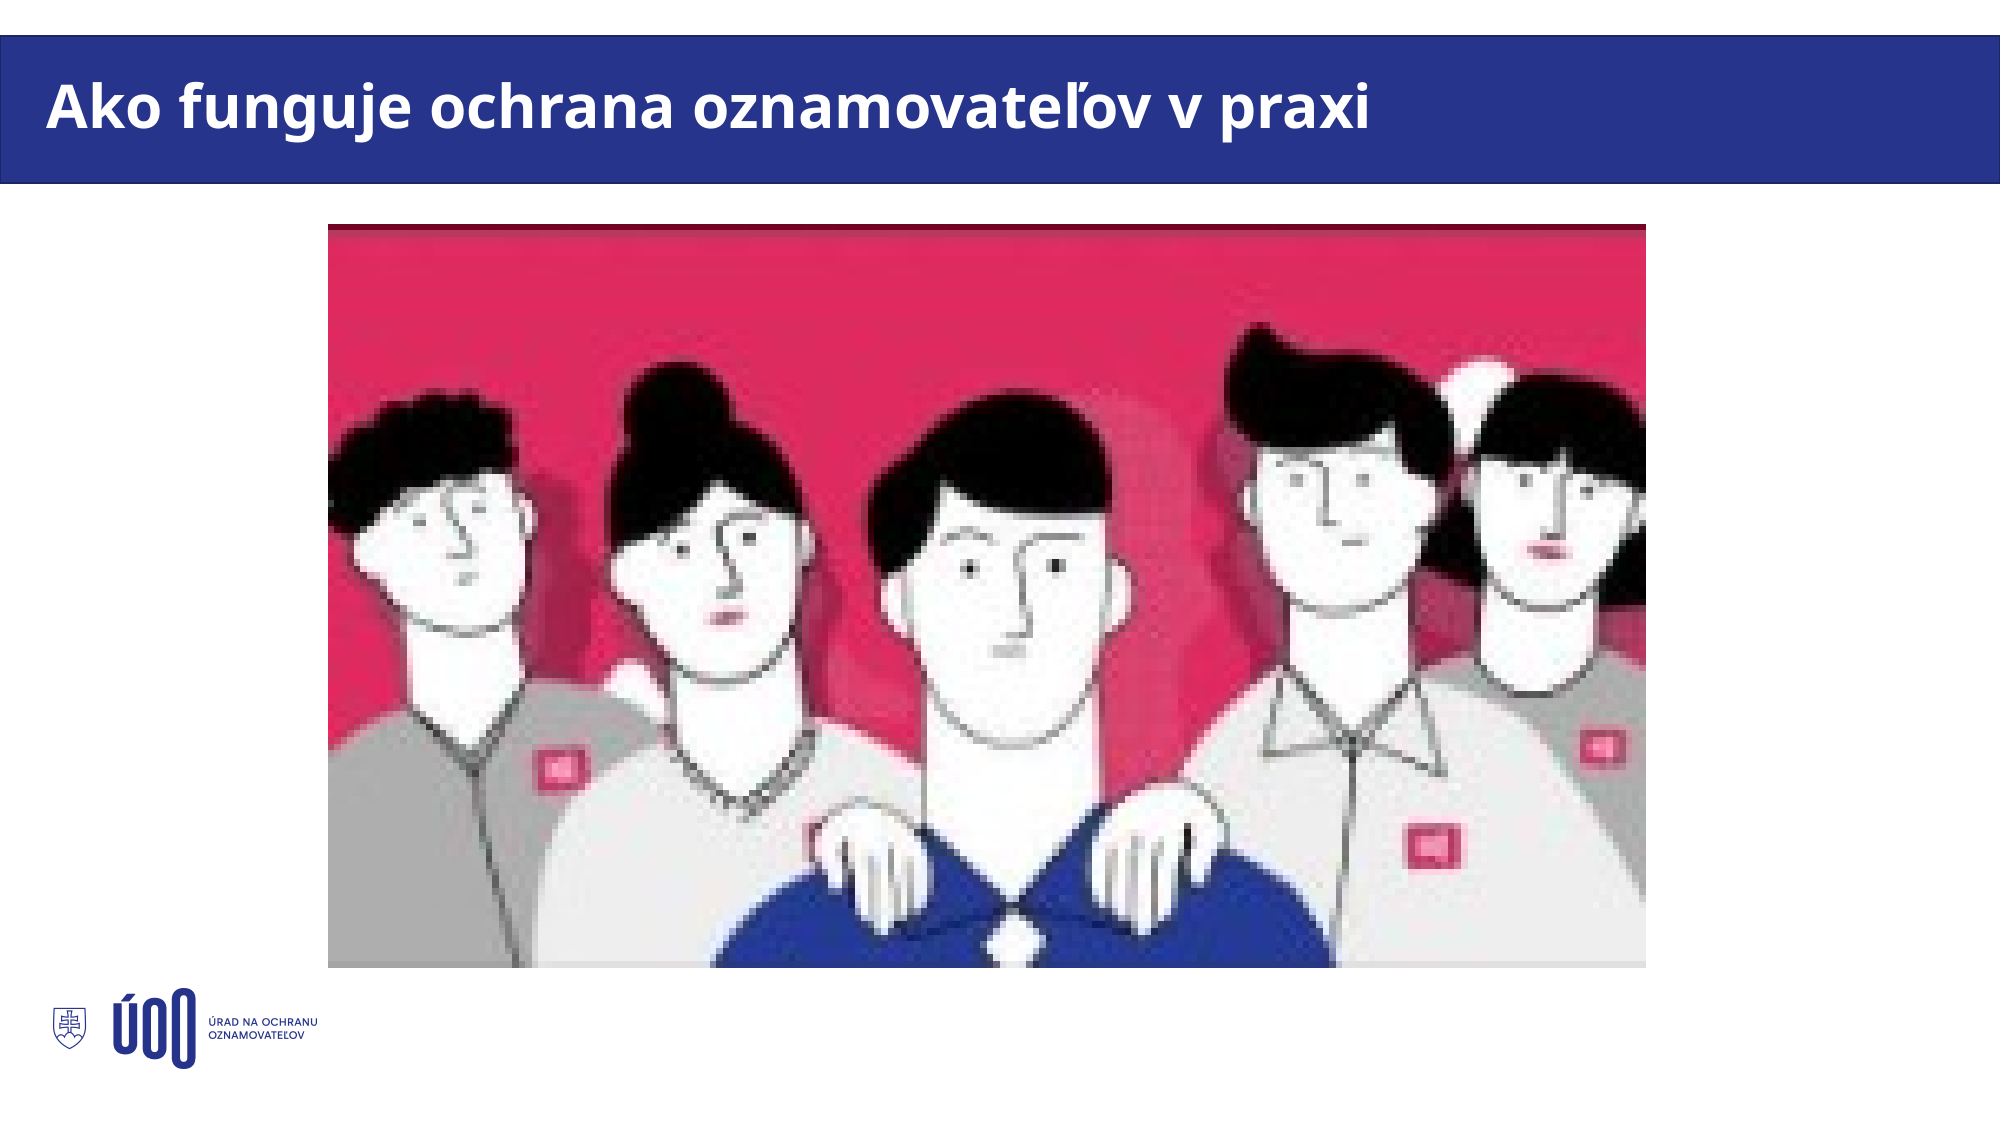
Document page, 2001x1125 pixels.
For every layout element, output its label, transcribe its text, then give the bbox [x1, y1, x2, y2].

picture [53, 988, 317, 1069]
text_box Ako funguje ochrana oznamovateľov v praxi [0, 35, 2000, 184]
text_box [327, 223, 1647, 969]
